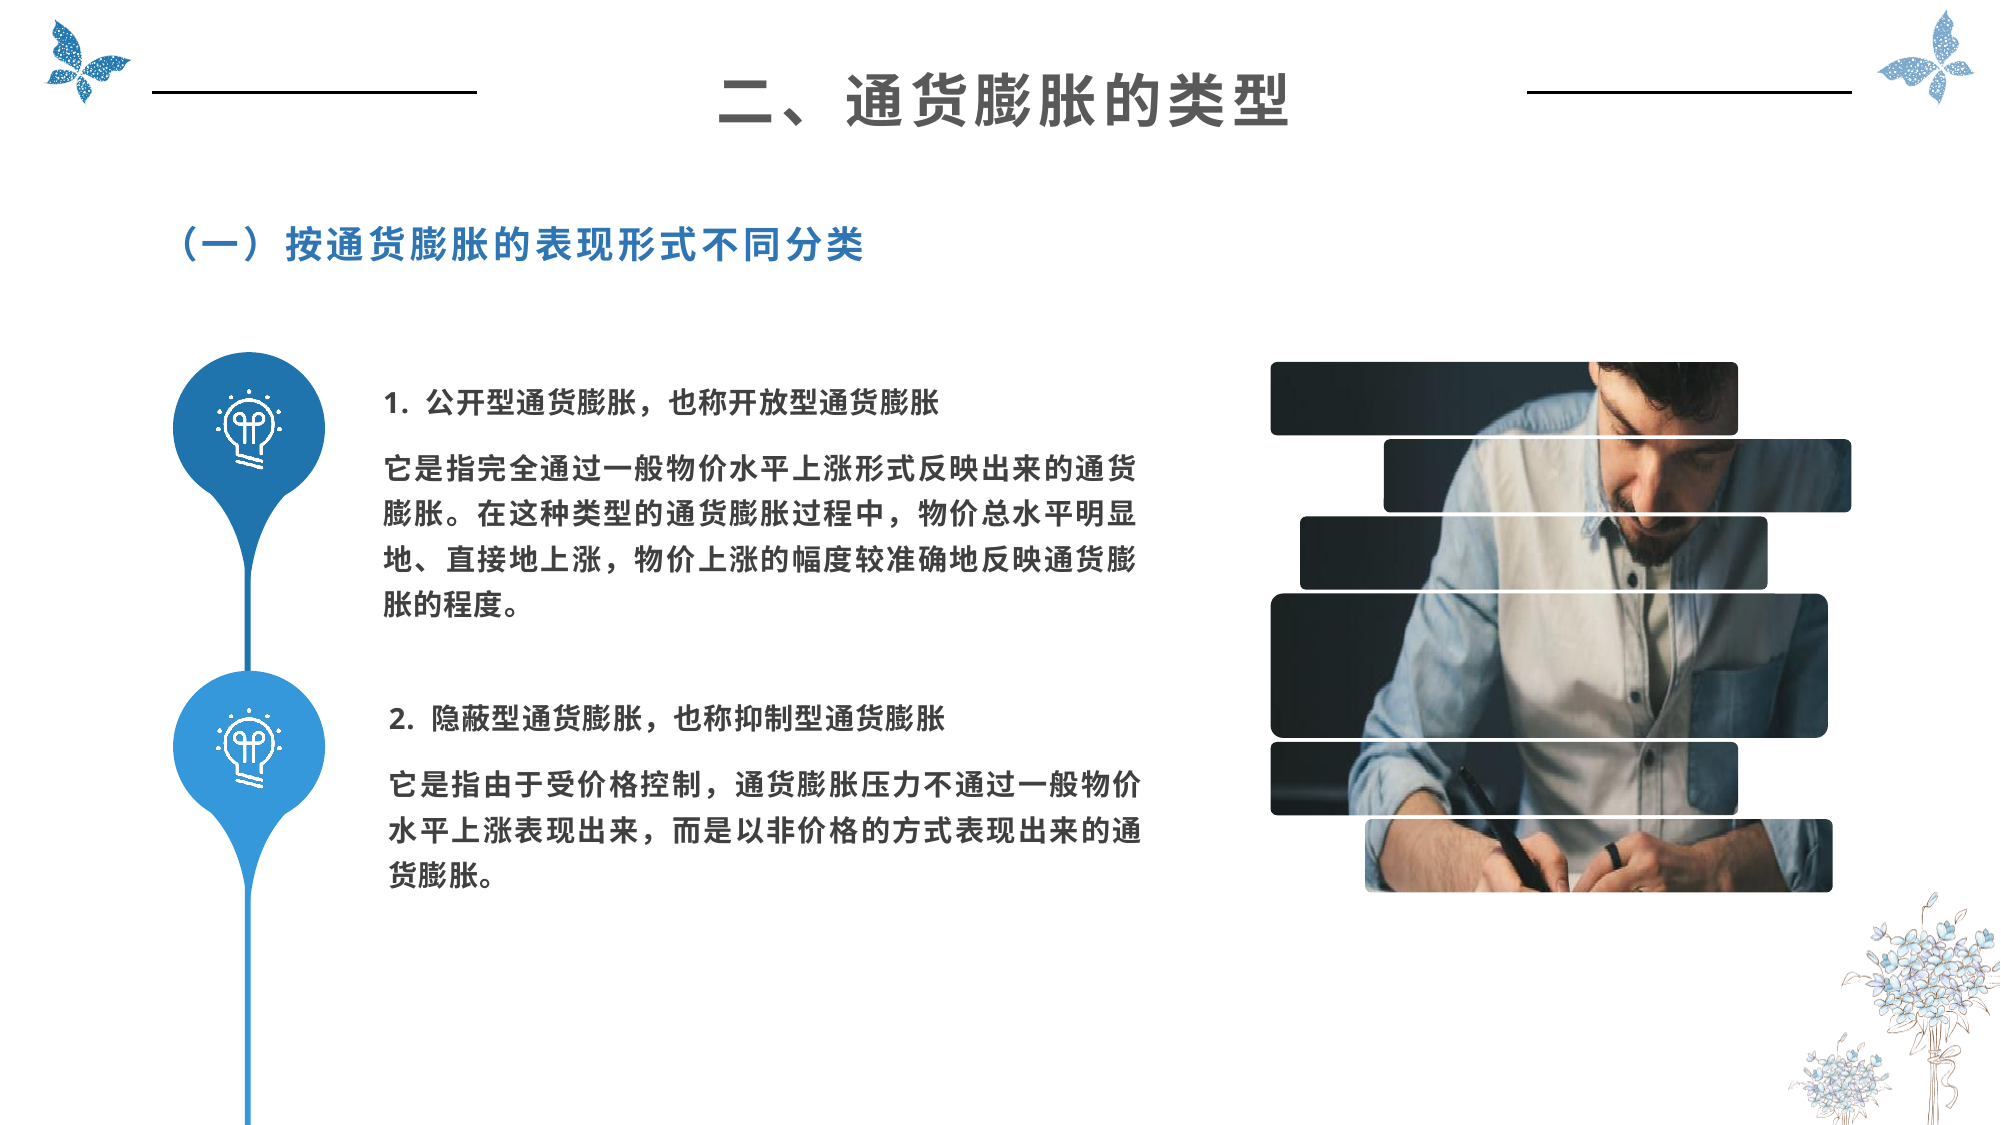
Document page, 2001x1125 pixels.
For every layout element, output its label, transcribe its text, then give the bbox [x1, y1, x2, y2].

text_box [172, 352, 325, 509]
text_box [151, 55, 1852, 142]
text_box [173, 670, 325, 827]
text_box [1270, 361, 1852, 893]
picture [1788, 892, 2000, 1125]
picture [201, 701, 297, 797]
picture [201, 382, 297, 478]
text_box 1. 公开型通货膨胀，也称开放型通货膨胀 它是指完全通过一般物价水平上涨形式反映出来的通货膨胀。在这种类型的通货膨胀过程中，物价总水平明显地、直接地上涨，物价上涨的幅度较准确地反映通货膨胀的程度。 [368, 373, 1153, 568]
text_box [243, 882, 252, 1125]
text_box （一）按通货膨胀的表现形式不同分类 [148, 192, 1860, 273]
text_box [243, 564, 252, 670]
text_box 2. 隐蔽型通货膨胀，也称抑制型通货膨胀 它是指由于受价格控制，通货膨胀压力不通过一般物价水平上涨表现出来，而是以非价格的方式表现出来的通货膨胀。 [373, 689, 1159, 922]
